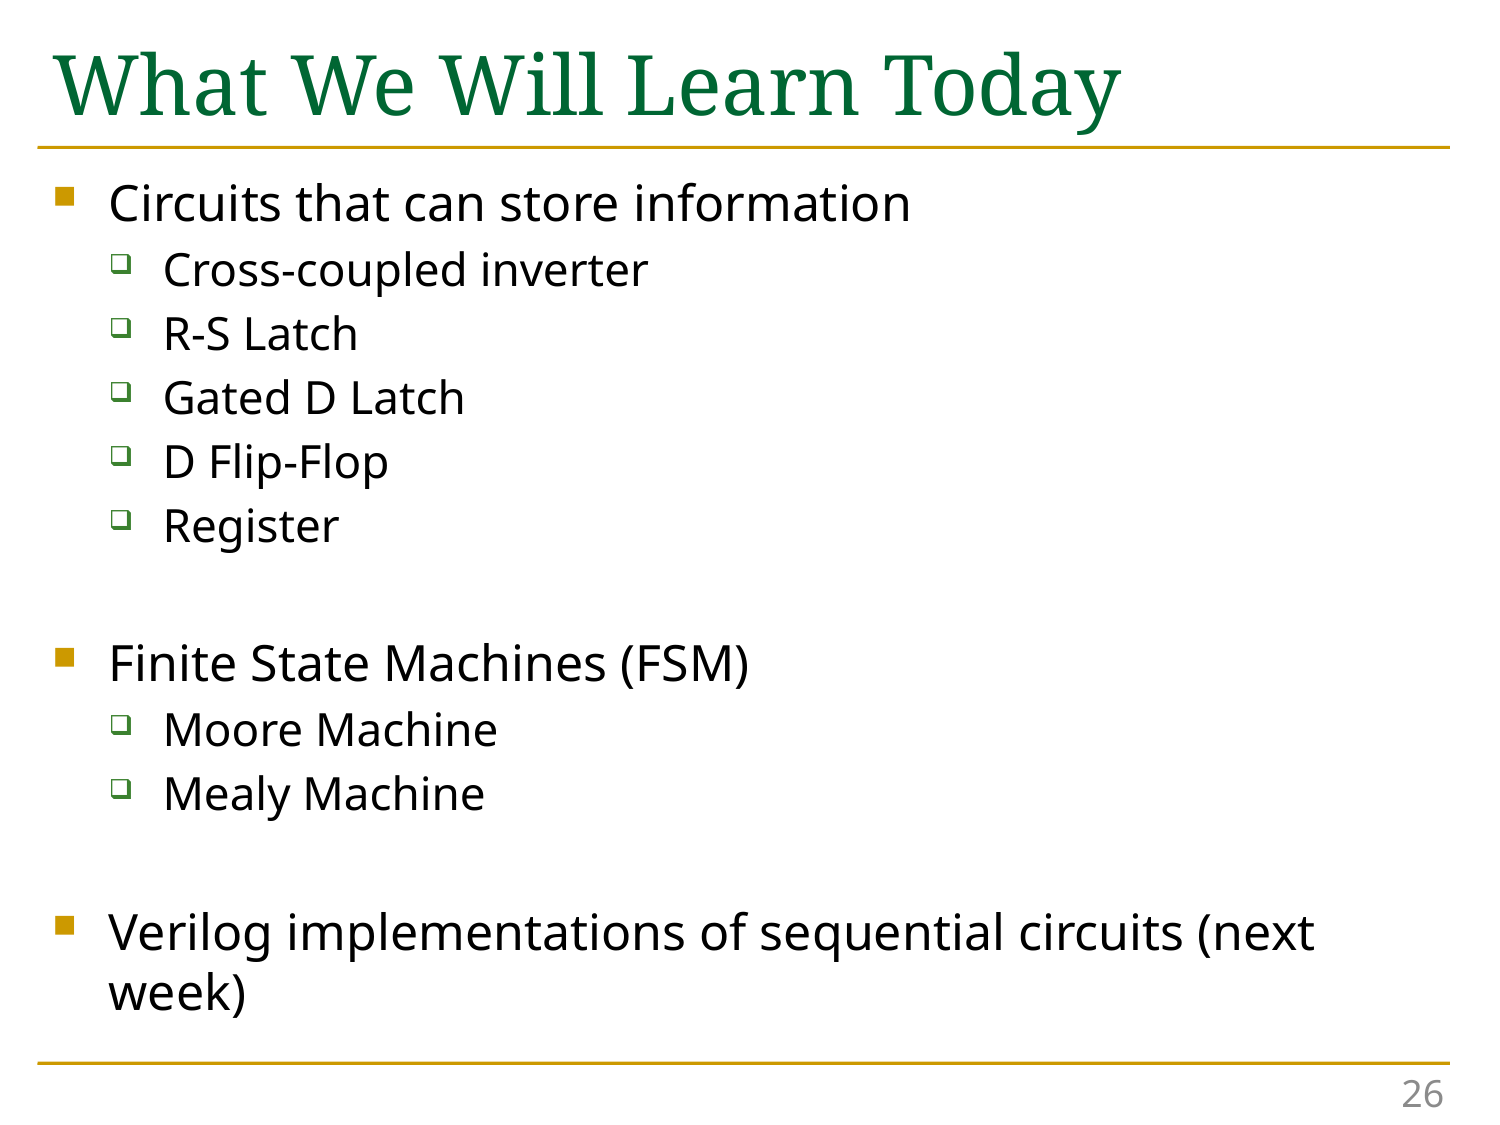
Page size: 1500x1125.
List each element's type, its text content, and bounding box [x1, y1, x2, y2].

list Circuits that can store information Cross-coupled inverter R-S Latch Gated D Latch D Flip-Flop Register Finite State Machines (FSM) Moore Machine Mealy Machine Verilog implementations of sequential circuits (next week) [37, 163, 1450, 1016]
title What We Will Learn Today [37, 24, 1450, 163]
slide_number 26 [1121, 1066, 1460, 1125]
